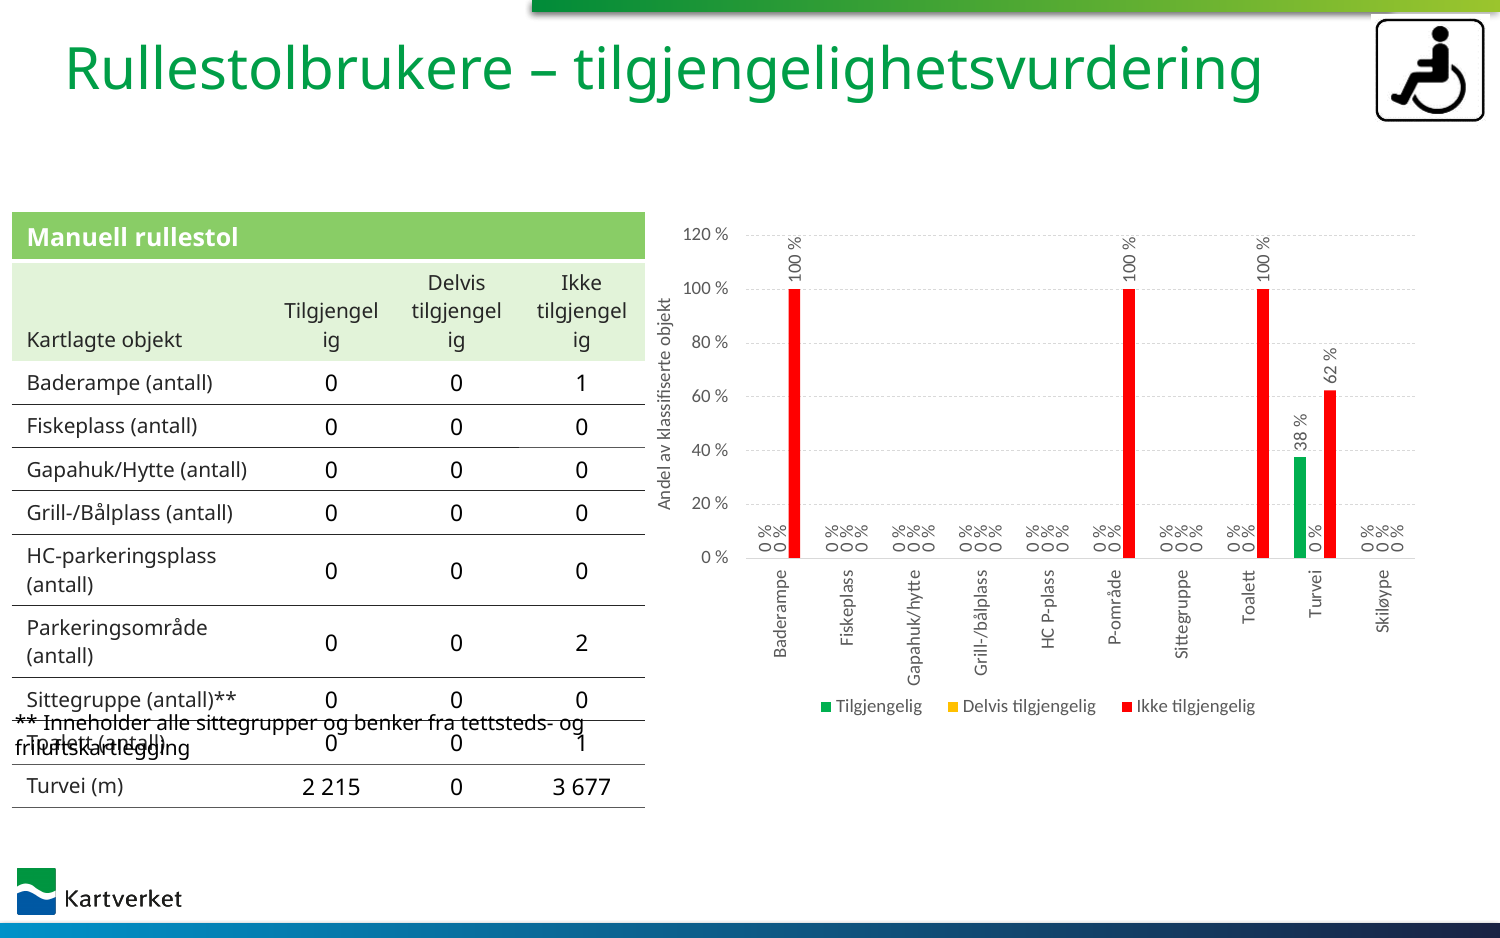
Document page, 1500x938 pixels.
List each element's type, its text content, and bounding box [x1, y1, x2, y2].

table_cell 0 [519, 491, 638, 534]
table_cell Parkeringsområde (antall) [12, 606, 269, 677]
table_cell Grill-/Bålplass (antall) [12, 491, 269, 534]
table_cell 0 [519, 535, 638, 605]
table_cell Delvis tilgjengelig [394, 263, 519, 361]
table_cell 0 [394, 606, 519, 677]
table_cell 0 [394, 535, 519, 605]
table_cell Sittegruppe (antall)** [12, 678, 269, 702]
picture [1371, 13, 1491, 127]
table_cell 0 [269, 405, 394, 447]
table_cell 1 [519, 361, 638, 404]
text_box ** Inneholder alle sittegrupper og benker fra tettsteds- og friluftskartlegging [0, 702, 745, 768]
table_cell Ikke tilgjengelig [519, 263, 638, 361]
table_cell 0 [519, 405, 638, 447]
table_cell 2 [519, 606, 638, 677]
table_cell Gapahuk/Hytte (antall) [12, 448, 269, 490]
table_cell 0 [519, 448, 638, 490]
table_cell Kartlagte objekt [12, 263, 269, 361]
table_cell 0 [394, 678, 519, 702]
picture [643, 218, 1427, 728]
table_cell 0 [269, 491, 394, 534]
table_cell 0 [394, 448, 519, 490]
text_box Rullestolbrukere – tilgjengelighetsvurdering [49, 12, 1372, 109]
table_cell Tilgjengelig [269, 263, 394, 361]
table_cell 0 [269, 535, 394, 605]
table_cell 0 [394, 361, 519, 404]
table_cell Fiskeplass (antall) [12, 405, 269, 447]
table_cell 0 [394, 768, 519, 807]
table_header Manuell rullestol [12, 212, 645, 259]
table_cell Baderampe (antall) [12, 361, 269, 404]
table_cell 0 [269, 448, 394, 490]
table_cell 0 [269, 361, 394, 404]
table_cell 0 [394, 491, 519, 534]
table_cell 3 677 [519, 768, 645, 807]
table_cell 0 [394, 405, 519, 447]
table_cell Turvei (m) [12, 768, 269, 807]
table_cell 2 215 [269, 768, 394, 807]
table_cell 0 [519, 678, 638, 702]
table_cell HC-parkeringsplass (antall) [12, 535, 269, 605]
table_cell 0 [269, 606, 394, 677]
table_cell 0 [269, 678, 394, 702]
